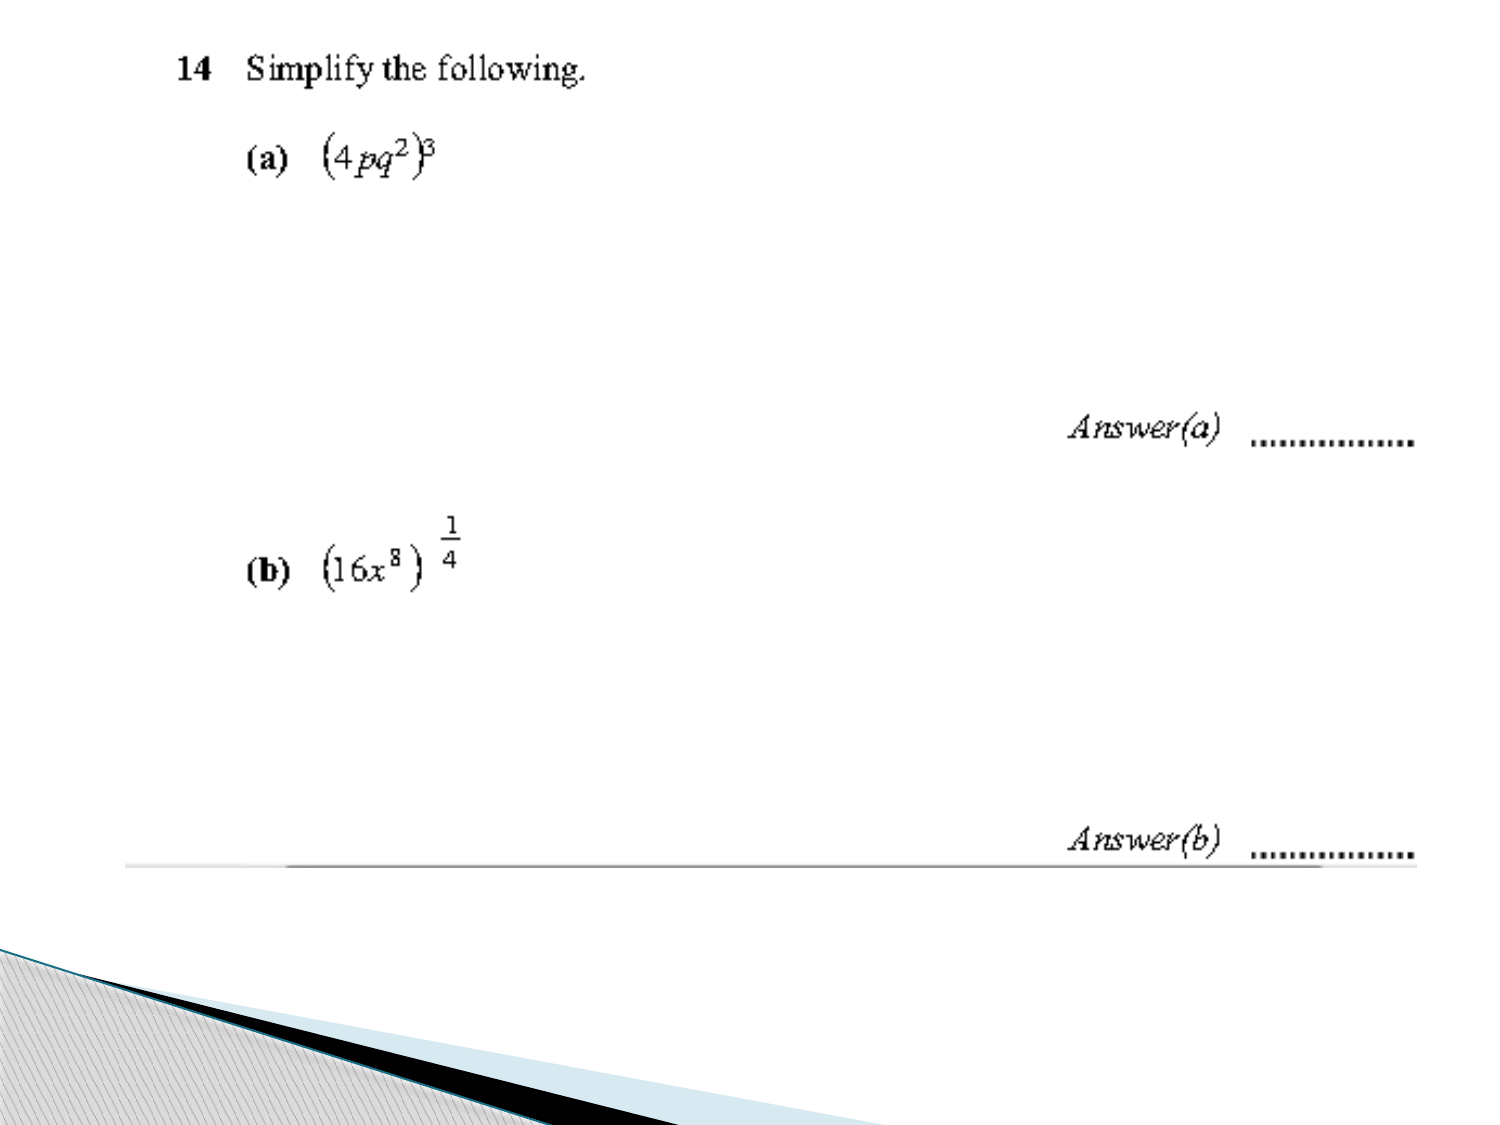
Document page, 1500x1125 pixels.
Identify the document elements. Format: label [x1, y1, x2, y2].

picture [124, 20, 1418, 869]
